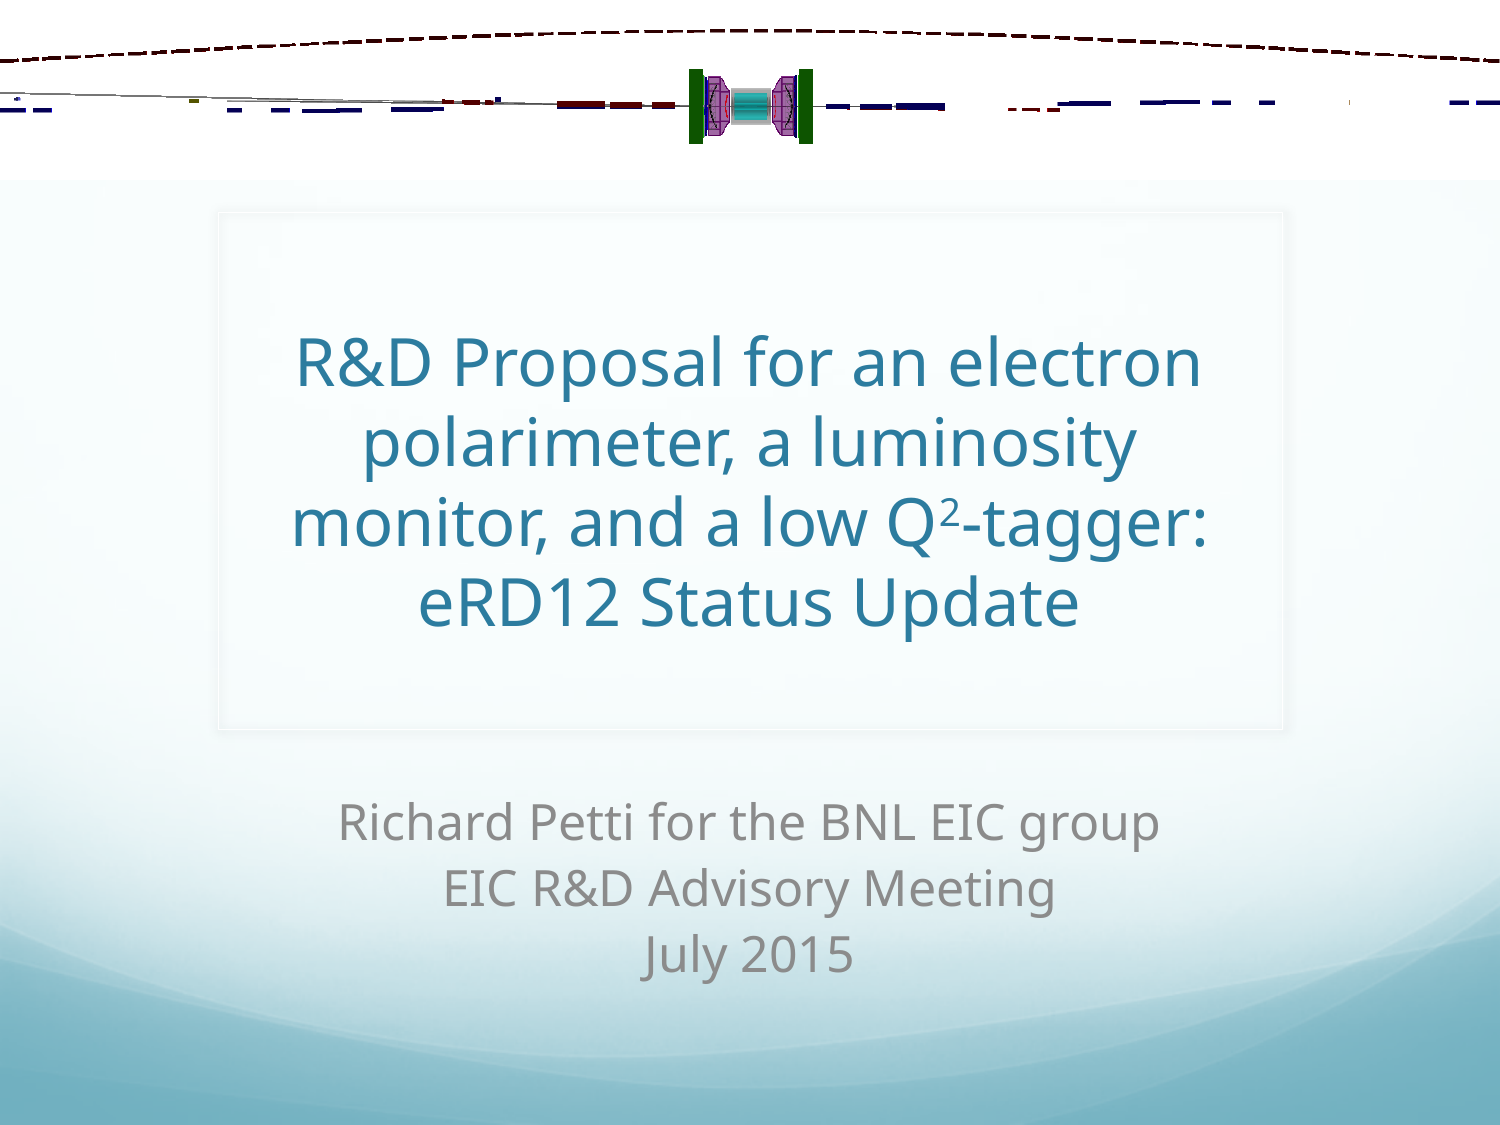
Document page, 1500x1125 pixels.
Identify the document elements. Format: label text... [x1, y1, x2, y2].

subtitle Richard Petti for the BNL EIC group EIC R&D Advisory Meeting July 2015 [225, 782, 1275, 1071]
title R&D Proposal for an electron polarimeter, a luminosity monitor, and a low Q2-tagger: eRD12 Status Update [217, 364, 1283, 648]
picture [0, 0, 1500, 180]
